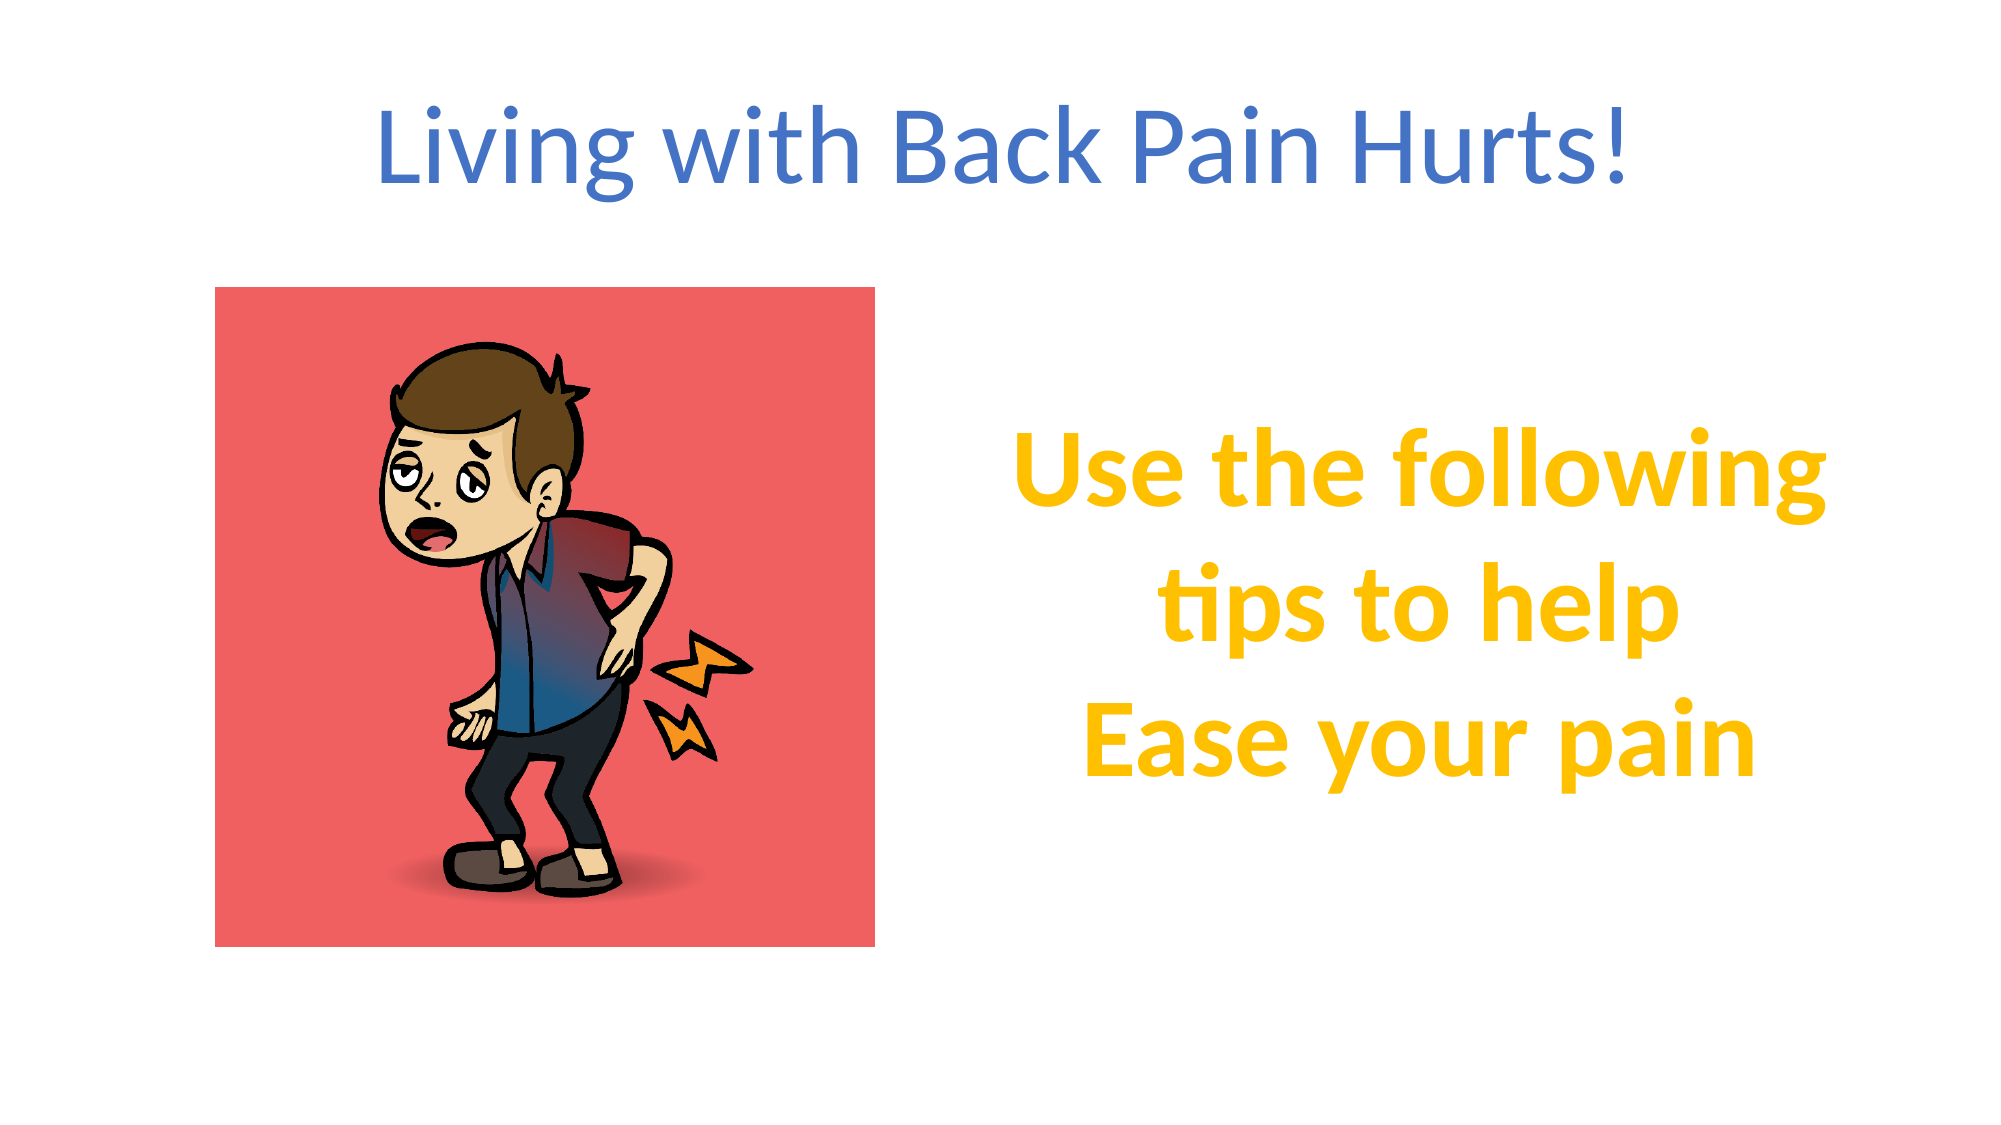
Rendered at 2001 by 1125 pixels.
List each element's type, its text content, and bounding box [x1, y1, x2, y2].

text_box Use the following tips to help Ease your pain [953, 386, 1887, 806]
text_box Living with Back Pain Hurts! [359, 63, 1652, 214]
picture [215, 287, 875, 947]
